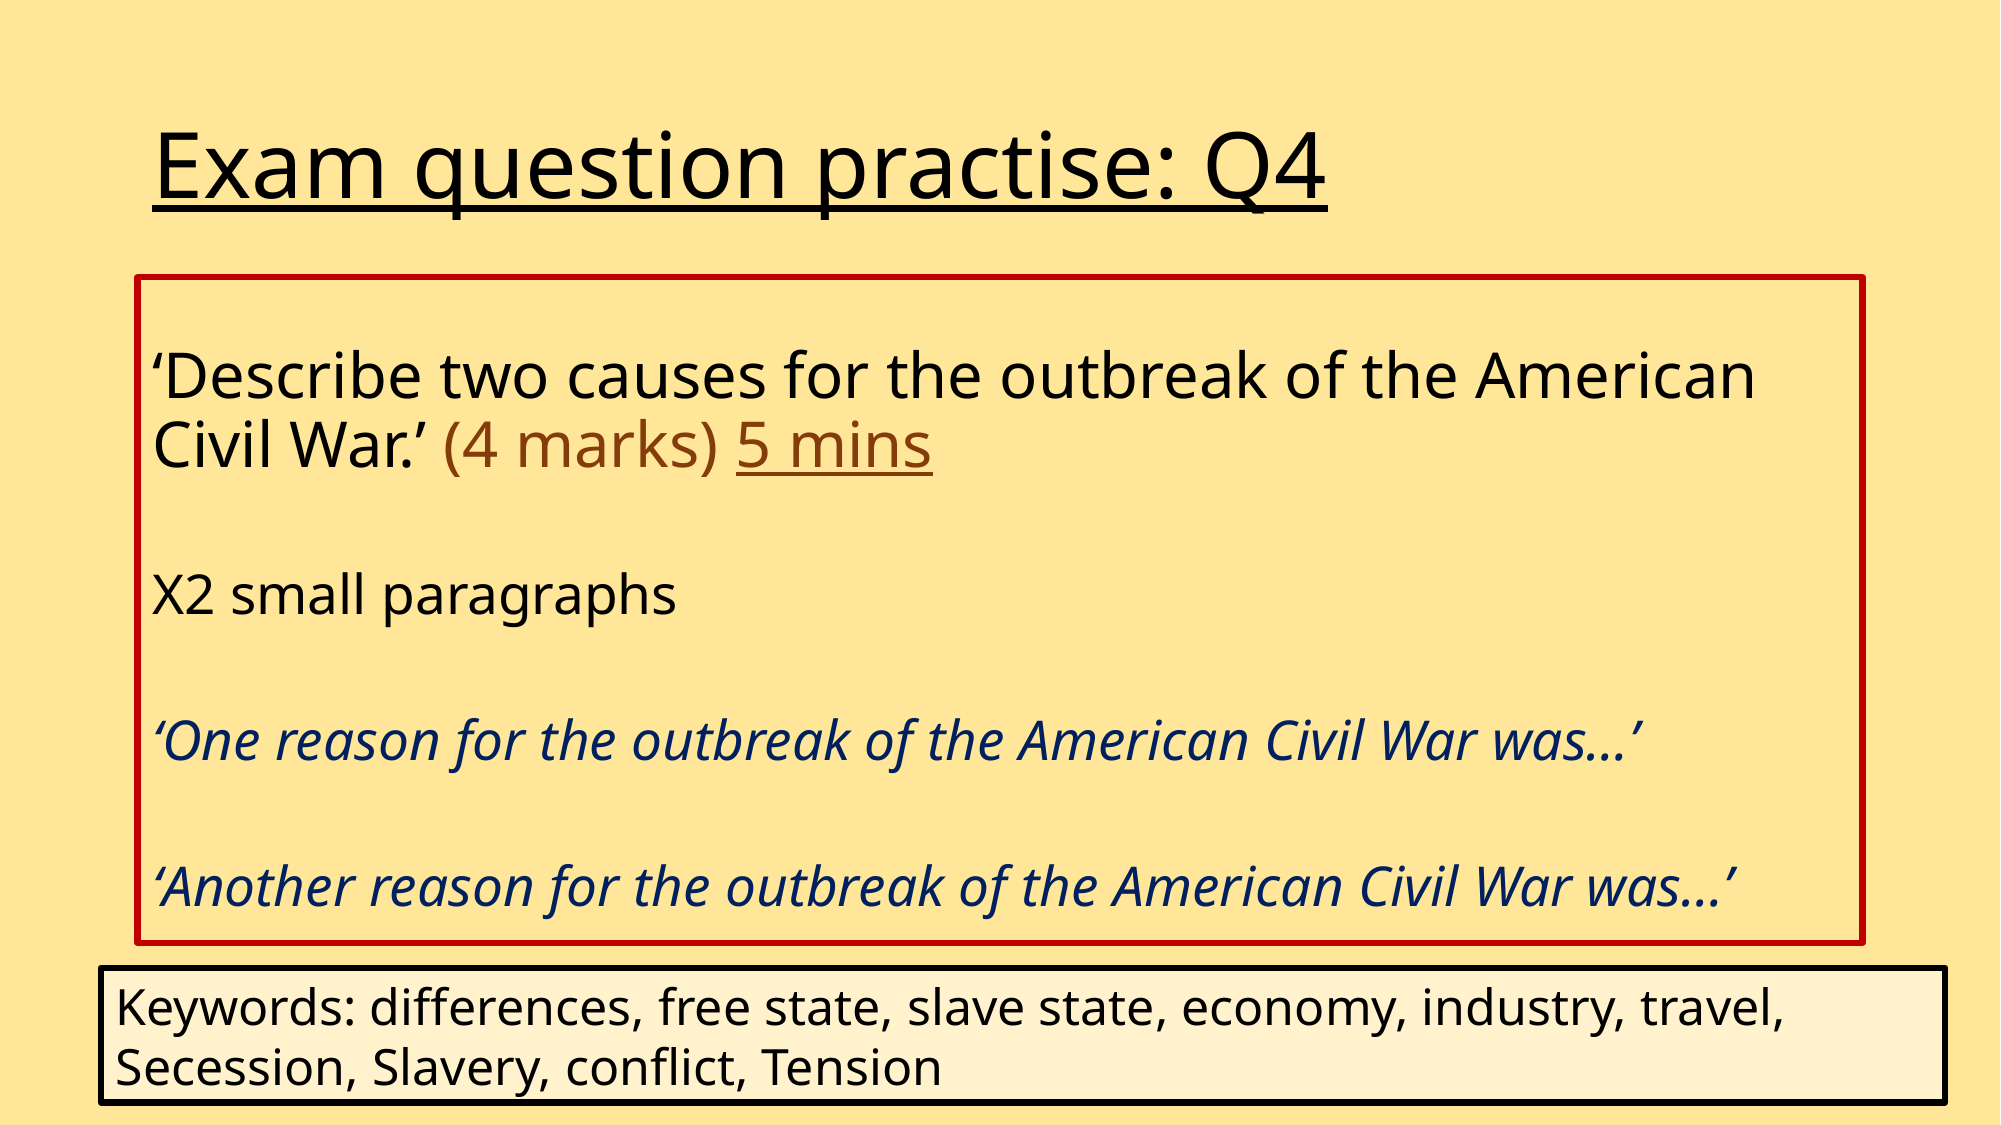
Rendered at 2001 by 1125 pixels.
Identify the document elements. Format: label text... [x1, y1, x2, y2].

title Exam question practise: Q4 [137, 59, 1863, 277]
list ‘Describe two causes for the outbreak of the American Civil War.’ (4 marks) 5 mins X2 small paragraphs ‘One reason for the outbreak of the American Civil War was…’ ‘Another reason for the outbreak of the American Civil War was…’ [137, 277, 1863, 943]
text_box Keywords: differences, free state, slave state, economy, industry, travel, Secession, Slavery, conflict, Tension [100, 967, 1946, 1103]
